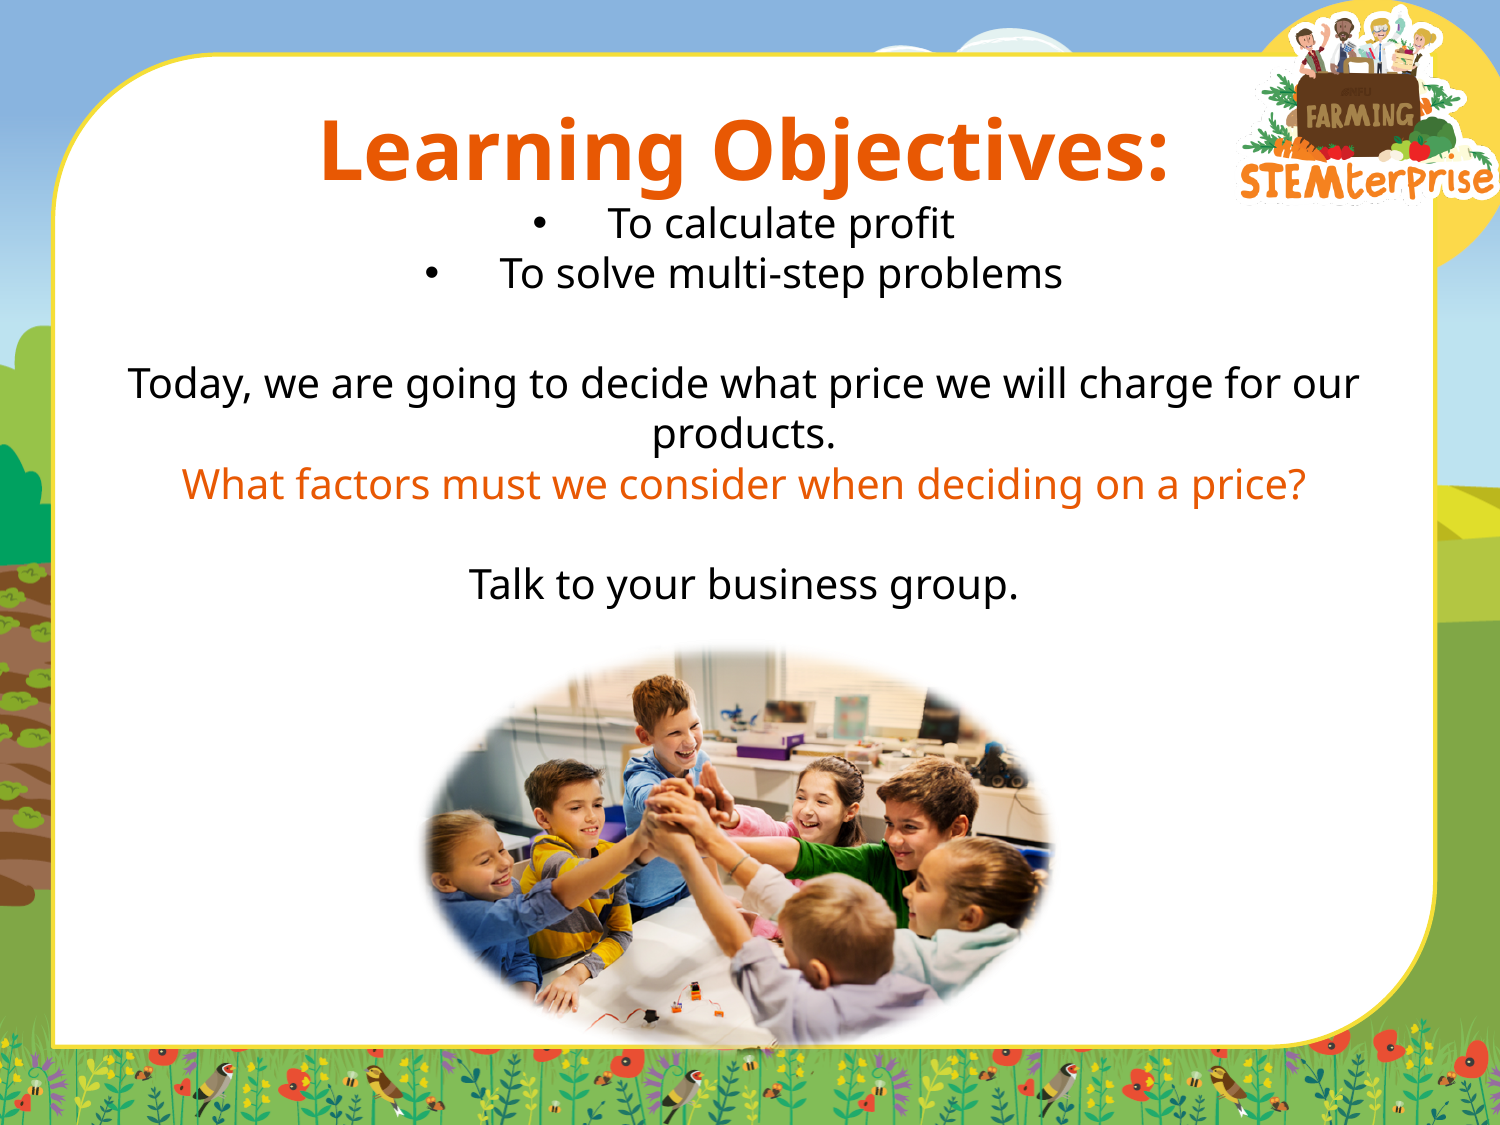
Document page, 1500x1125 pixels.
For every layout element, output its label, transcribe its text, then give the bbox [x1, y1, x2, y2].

picture [0, 0, 1500, 1125]
text_box [50, 114, 1438, 1049]
text_box Learning Objectives: To calculate profit To solve multi-step problems Today, we are going to decide what price we will charge for our products. What factors must we consider when deciding on a price? Talk to your business group. [88, 89, 1400, 615]
text_box [113, 52, 1228, 89]
